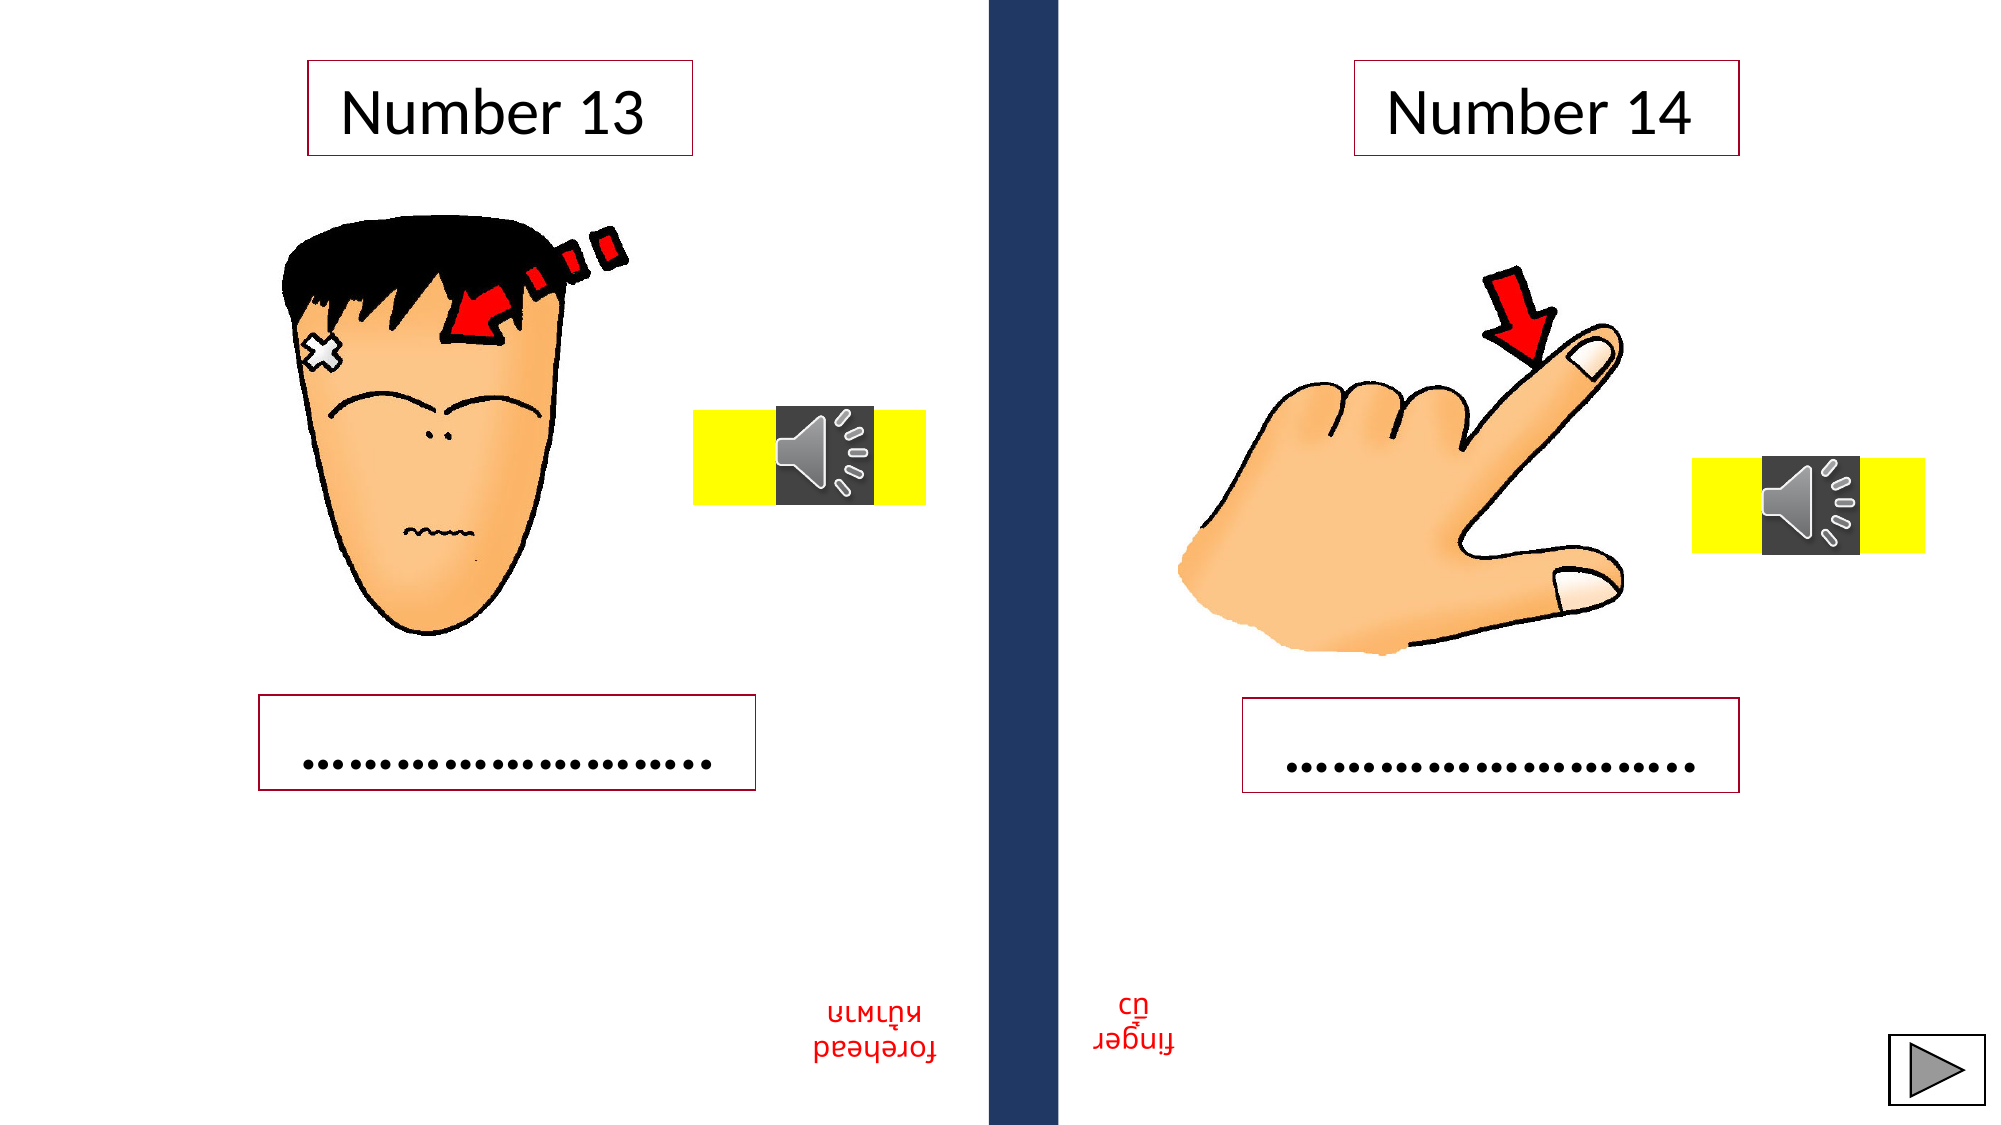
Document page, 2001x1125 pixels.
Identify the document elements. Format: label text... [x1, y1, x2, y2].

picture [1172, 245, 1646, 671]
picture [265, 212, 638, 645]
text_box Number 13 [308, 60, 693, 156]
table_header [1861, 458, 1925, 553]
text_box finger นิ้ว [1058, 985, 1210, 1071]
text_box Number 14 [1354, 60, 1739, 156]
table_header [693, 410, 774, 505]
text_box [1888, 1034, 1986, 1106]
text_box [988, 0, 1059, 1125]
table_header [875, 410, 926, 505]
table_header [1692, 458, 1760, 553]
text_box …………………….. [1242, 697, 1739, 793]
picture [774, 405, 875, 506]
picture [1760, 455, 1861, 556]
text_box …………………….. [259, 695, 756, 790]
text_box forehead หน้าผาก [791, 993, 958, 1078]
